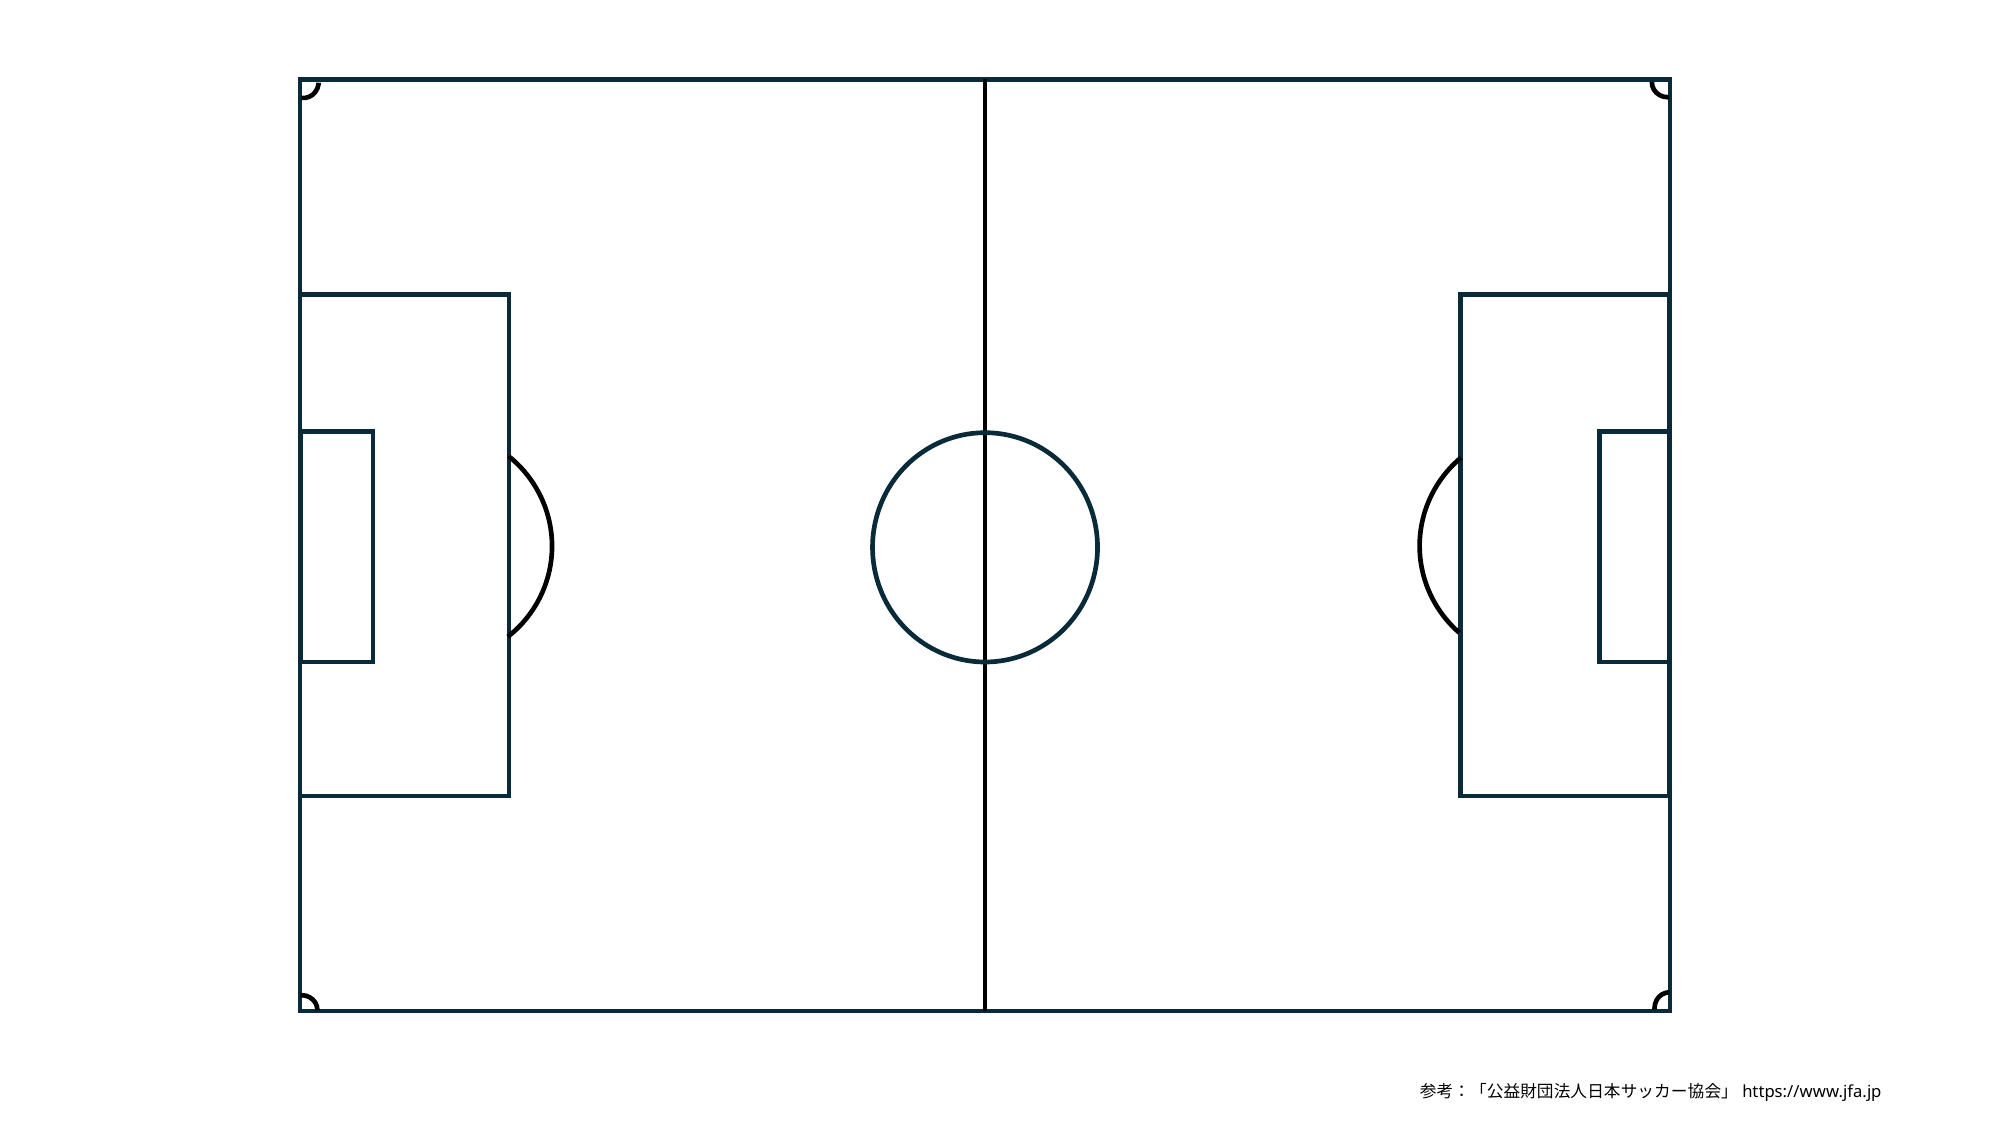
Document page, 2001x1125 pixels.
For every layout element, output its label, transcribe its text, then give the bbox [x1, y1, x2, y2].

text_box 参考：「公益財団法人日本サッカー協会」https://www.jfa.jp [1405, 1073, 2000, 1109]
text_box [285, 65, 1685, 1026]
